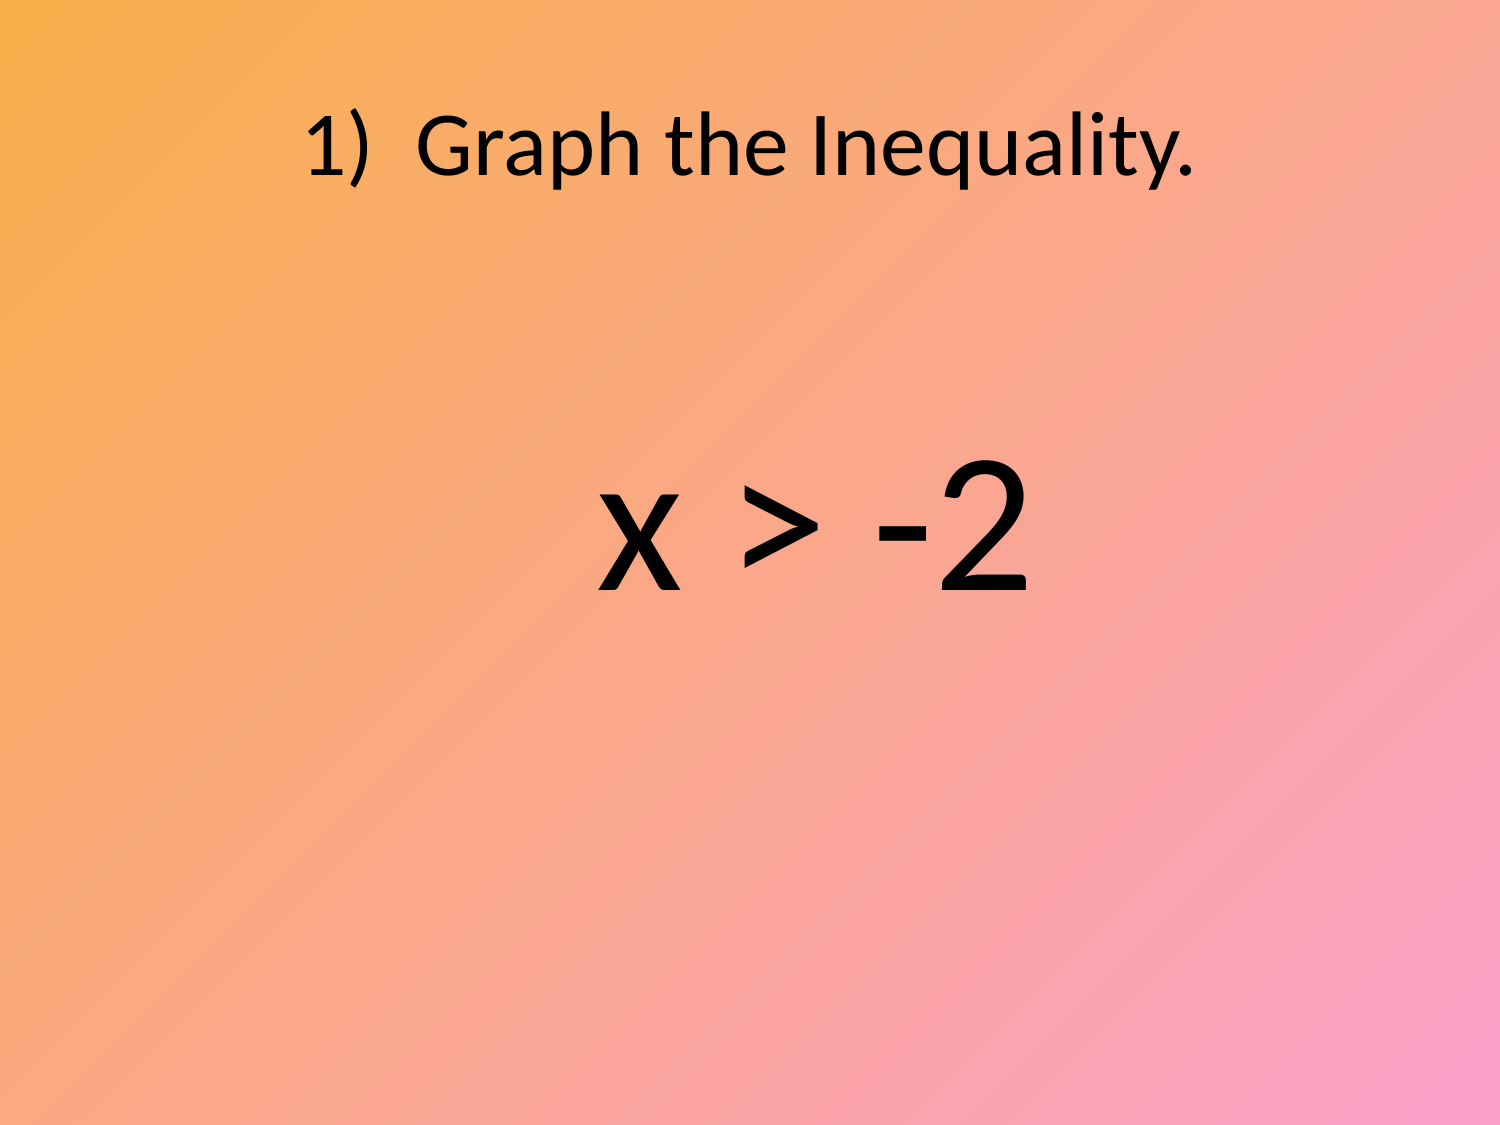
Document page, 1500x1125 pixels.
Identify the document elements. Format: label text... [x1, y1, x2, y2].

title 1) Graph the Inequality. [74, 44, 1426, 233]
list x > -2 [74, 262, 1426, 1006]
